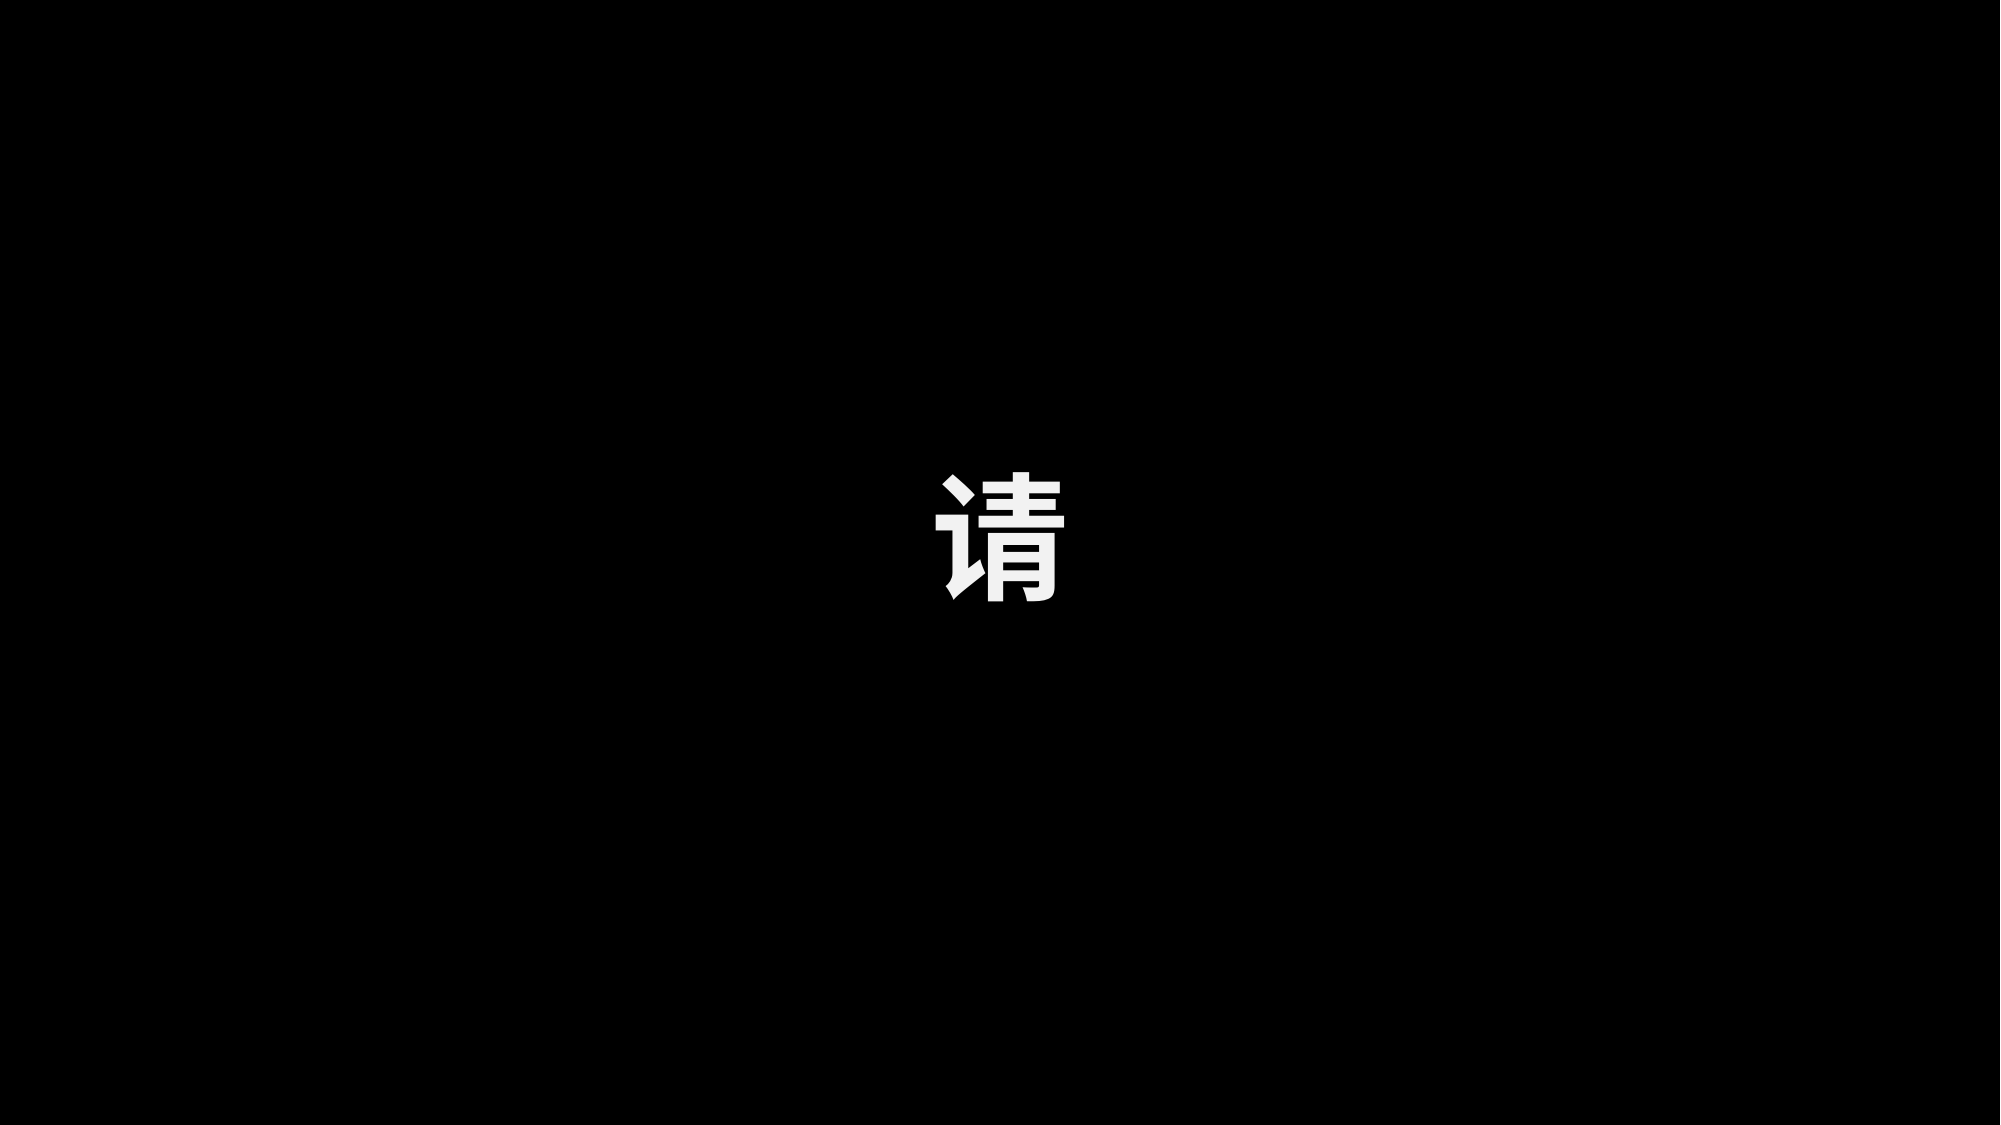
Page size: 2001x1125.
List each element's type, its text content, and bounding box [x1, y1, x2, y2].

text_box 请 [931, 452, 1069, 618]
